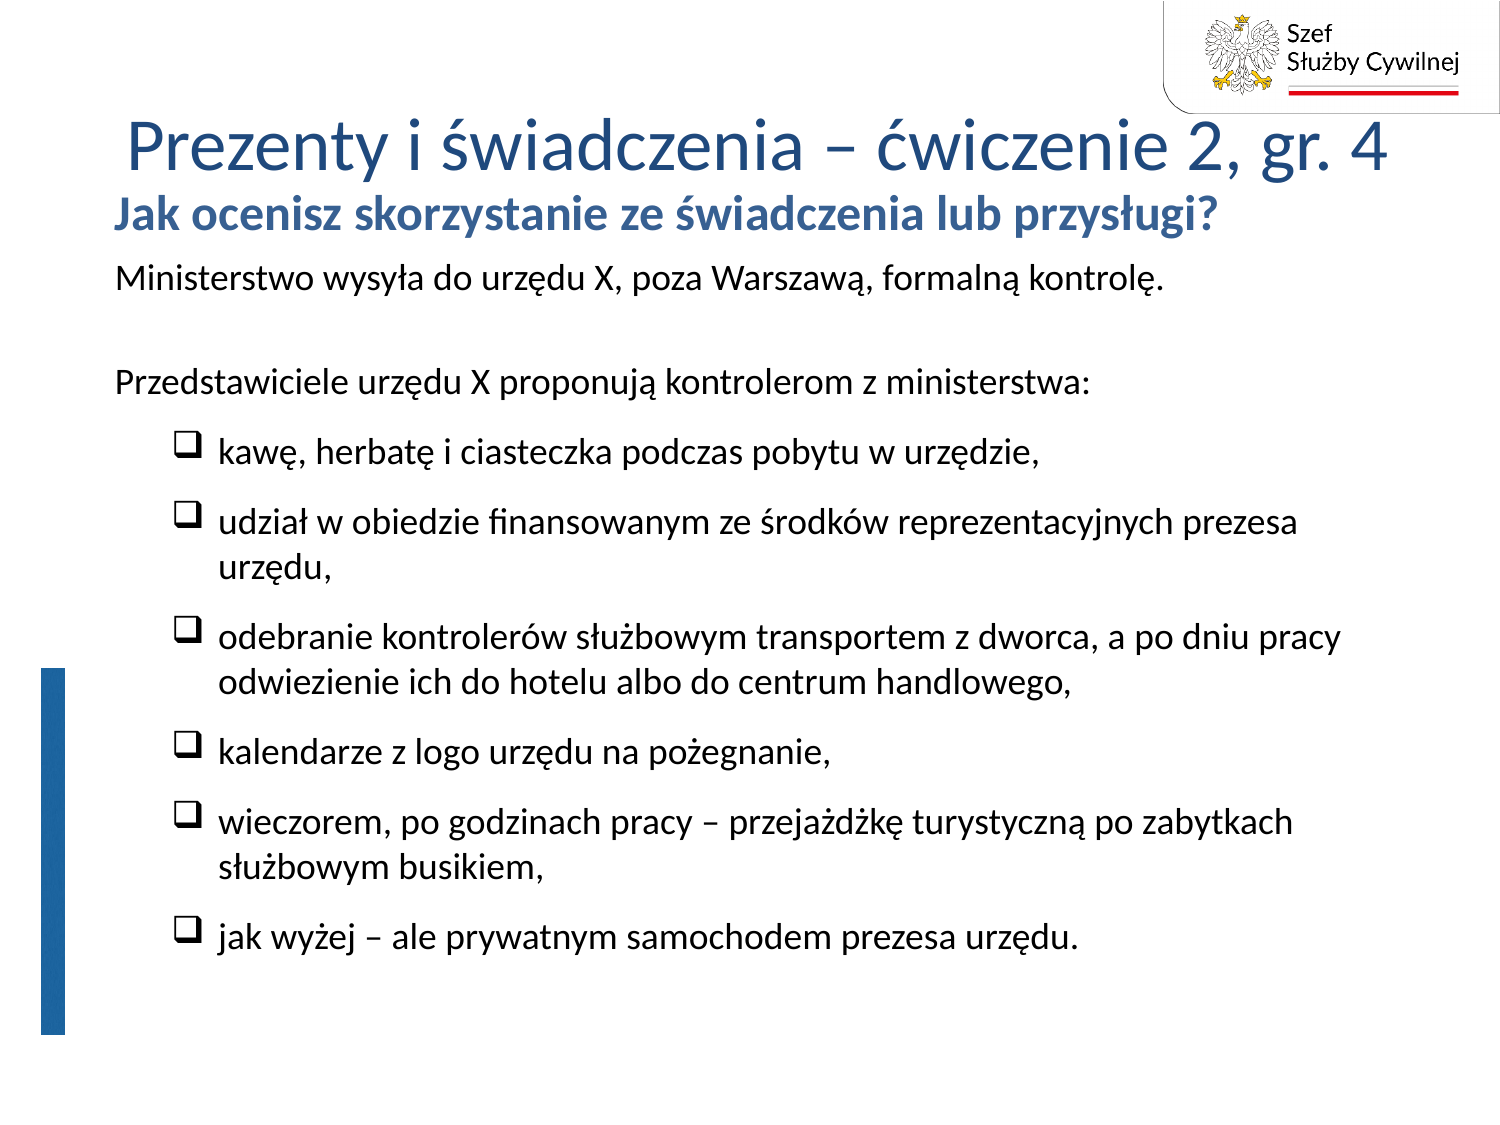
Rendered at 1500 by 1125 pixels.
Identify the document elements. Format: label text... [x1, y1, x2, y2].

picture [41, 668, 65, 1035]
text_box Jak ocenisz skorzystanie ze świadczenia lub przysługi? Ministerstwo wysyła do urzędu X, poza Warszawą, formalną kontrolę. [100, 172, 1447, 305]
picture [1163, 0, 1500, 114]
title Prezenty i świadczenia – ćwiczenie 2, gr. 4 [107, 87, 1408, 172]
text_box Przedstawiciele urzędu X proponują kontrolerom z ministerstwa: kawę, herbatę i ciasteczka podczas pobytu w urzędzie, udział w obiedzie finansowanym ze środków reprezentacyjnych prezesa urzędu, odebranie kontrolerów służbowym transportem z dworca, a po dniu pracy odwiezienie ich do hotelu albo do centrum handlowego, kalendarze z logo urzędu na pożegnanie, wieczorem, po godzinach pracy – przejażdżkę turystyczną po zabytkach służbowym busikiem, jak wyżej – ale prywatnym samochodem prezesa urzędu. [100, 349, 1382, 965]
